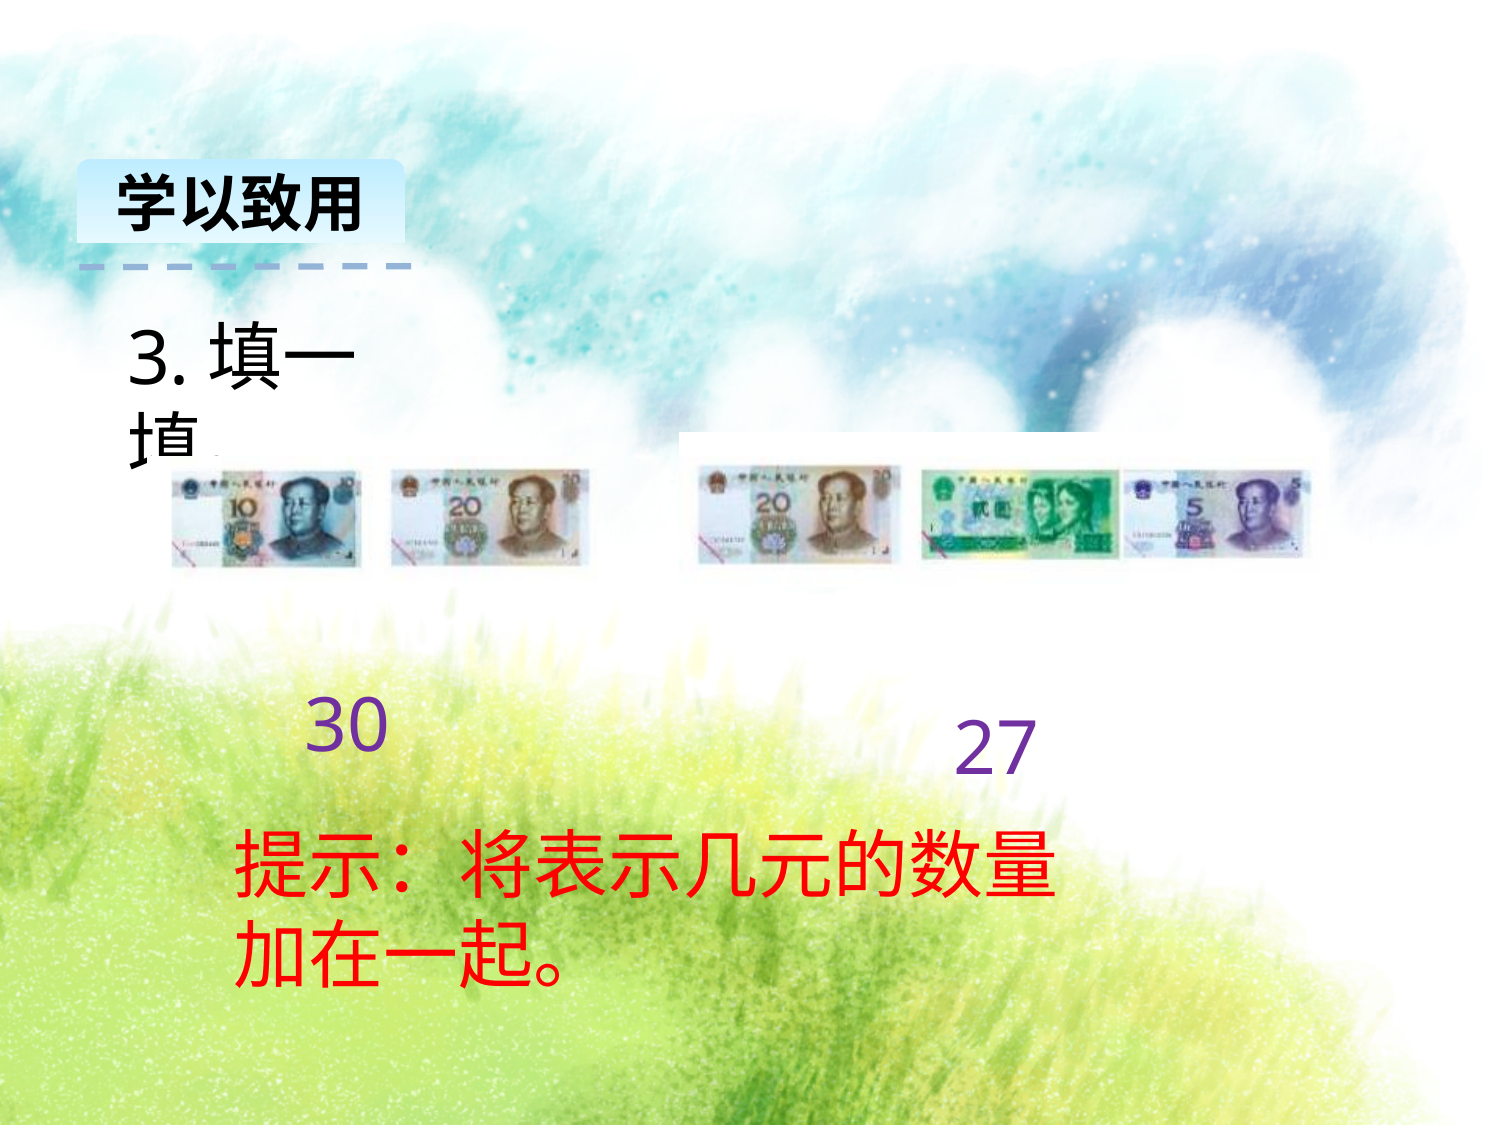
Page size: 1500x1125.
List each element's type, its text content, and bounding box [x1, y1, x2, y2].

text_box 27 [938, 692, 1068, 798]
picture [0, 0, 1500, 1125]
text_box 提示：将表示几元的数量加在一起。 [218, 810, 1126, 1006]
text_box 30 [289, 668, 419, 774]
text_box 3.填一填。 [112, 302, 453, 498]
text_box 学以致用 [76, 158, 405, 244]
